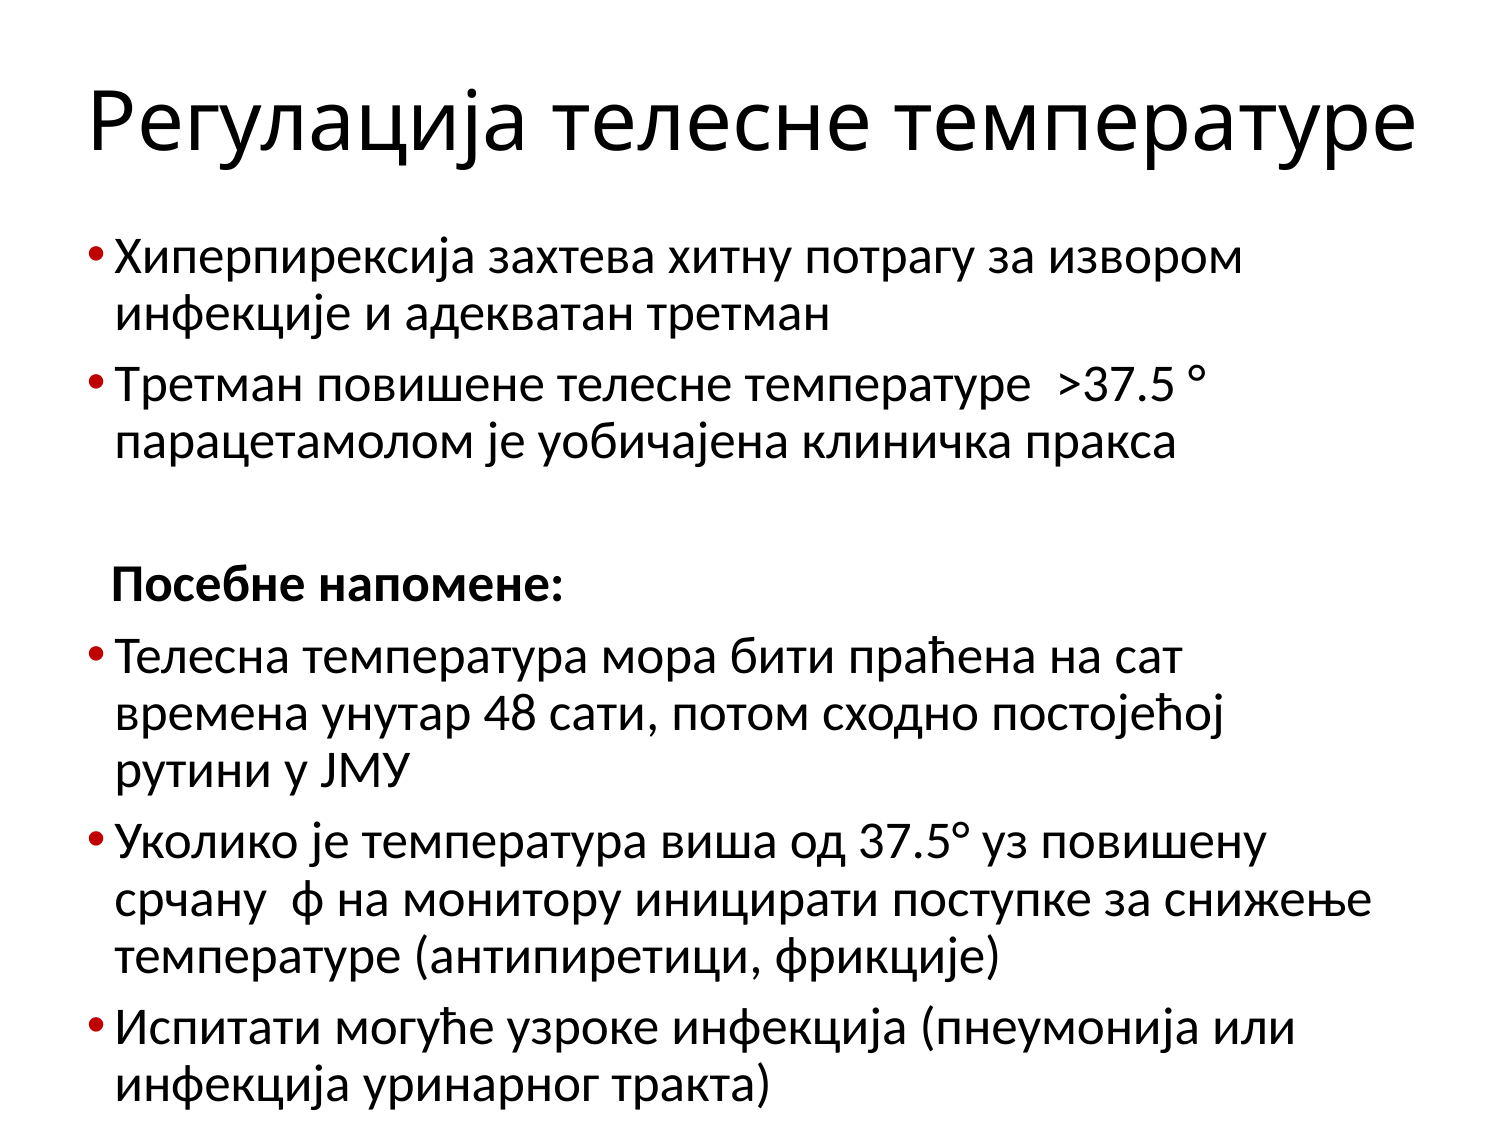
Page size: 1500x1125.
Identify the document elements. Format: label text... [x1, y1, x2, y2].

list Хиперпирексија захтева хитну потрагу за извором инфекције и адекватан третман Третман повишене телесне температуре >37.5 ° парацетамолом је уобичајена клиничка пракса Посебне напомене: Телесна температура мора бити праћена на сат времена унутар 48 сати, потом сходно постојећој рутини у ЈМУ Уколико је температура виша од 37.5° уз повишену срчану ф на монитору иницирати поступке за снижење температуре (антипиретици, фрикције) Испитати могуће узроке инфекција (пнеумонија или инфекција уринарног тракта) [71, 220, 1396, 1125]
title Регулација телесне температуре [71, 66, 1500, 181]
